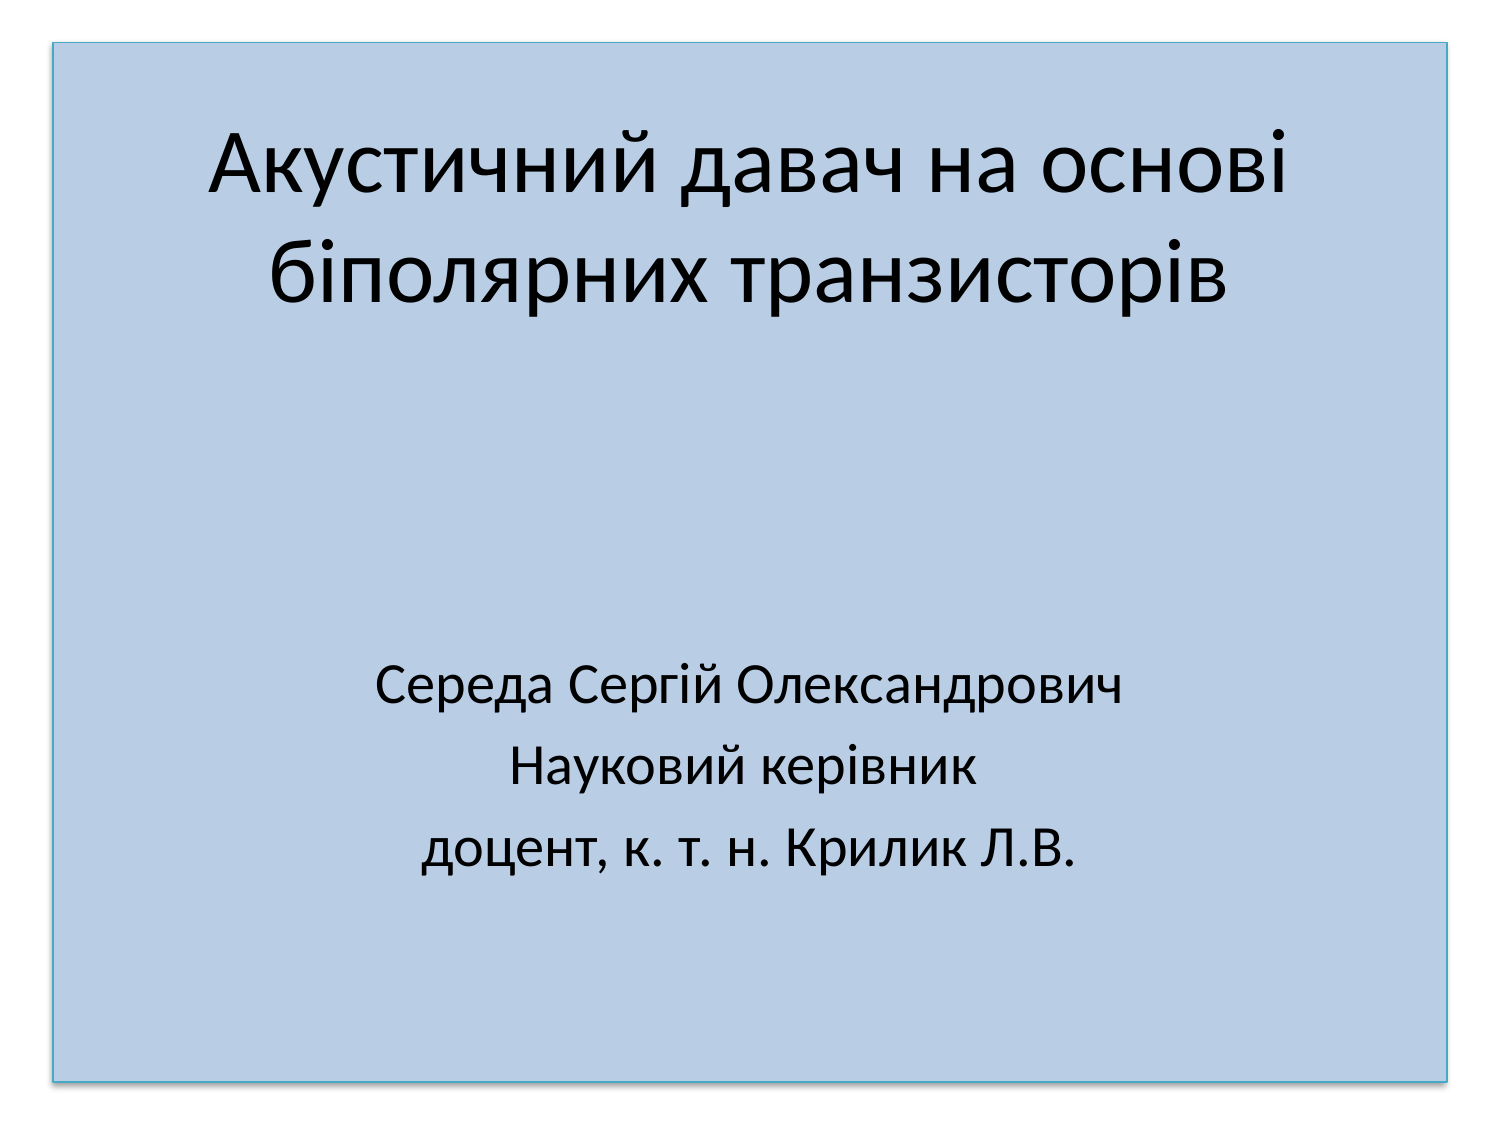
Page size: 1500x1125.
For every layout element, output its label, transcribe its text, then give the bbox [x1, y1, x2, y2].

title Акустичний давач на основі біполярних транзисторів [112, 90, 1388, 332]
text_box [52, 42, 1448, 1083]
subtitle Середа Сергій Олександрович Науковий керівник доцент, к. т. н. Крилик Л.В. [225, 637, 1275, 925]
